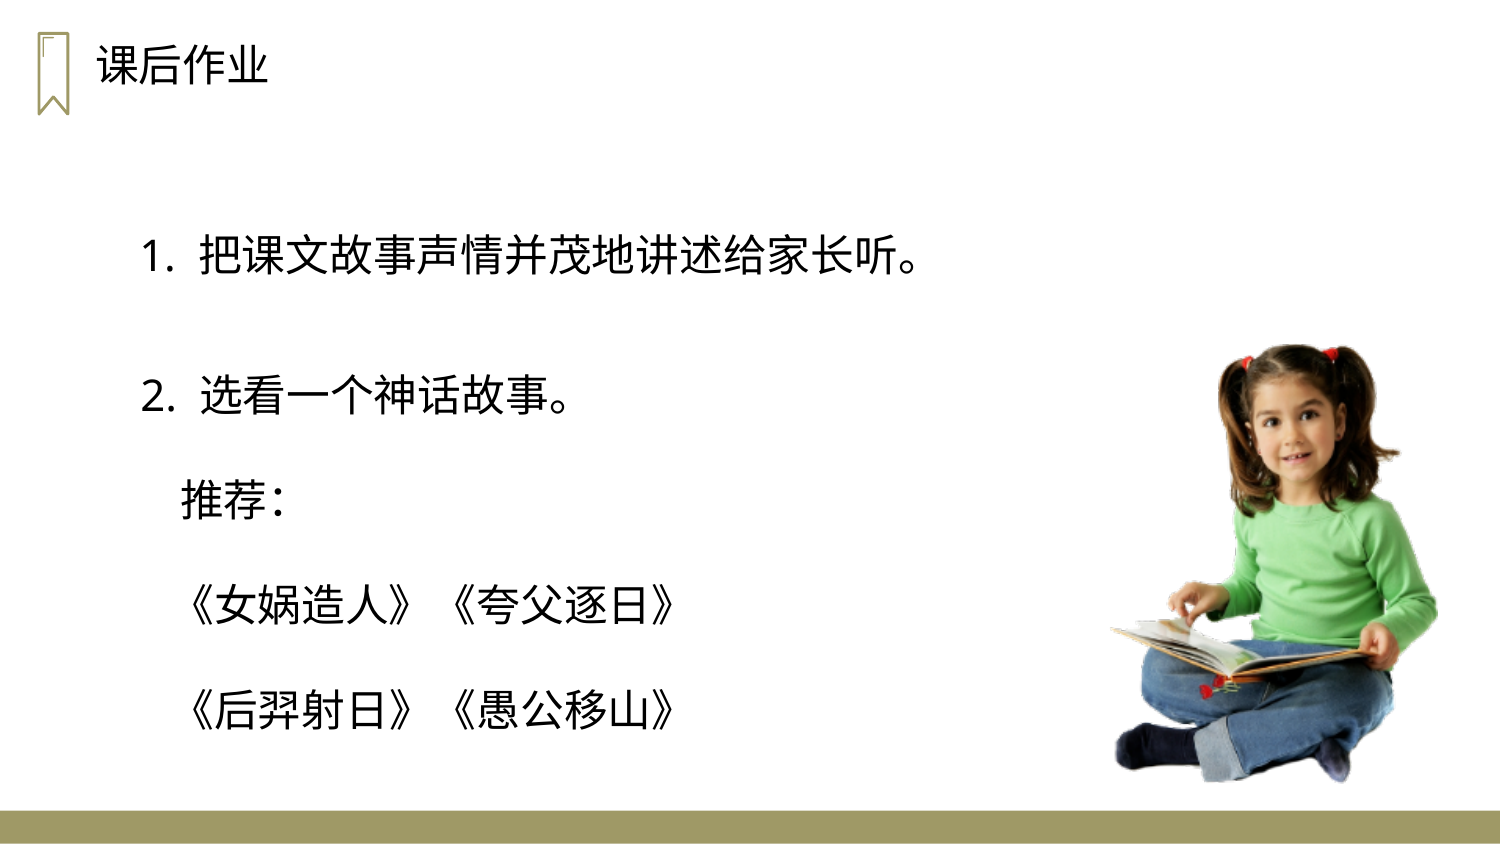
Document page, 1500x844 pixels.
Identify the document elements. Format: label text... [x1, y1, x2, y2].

text_box 课后作业 [83, 32, 282, 96]
picture [1109, 343, 1438, 784]
text_box 1. 把课文故事声情并茂地讲述给家长听。 [128, 169, 954, 286]
text_box 2. 选看一个神话故事。 推荐： 《女娲造人》《夸父逐日》 《后羿射日》《愚公移山》 [129, 309, 707, 741]
